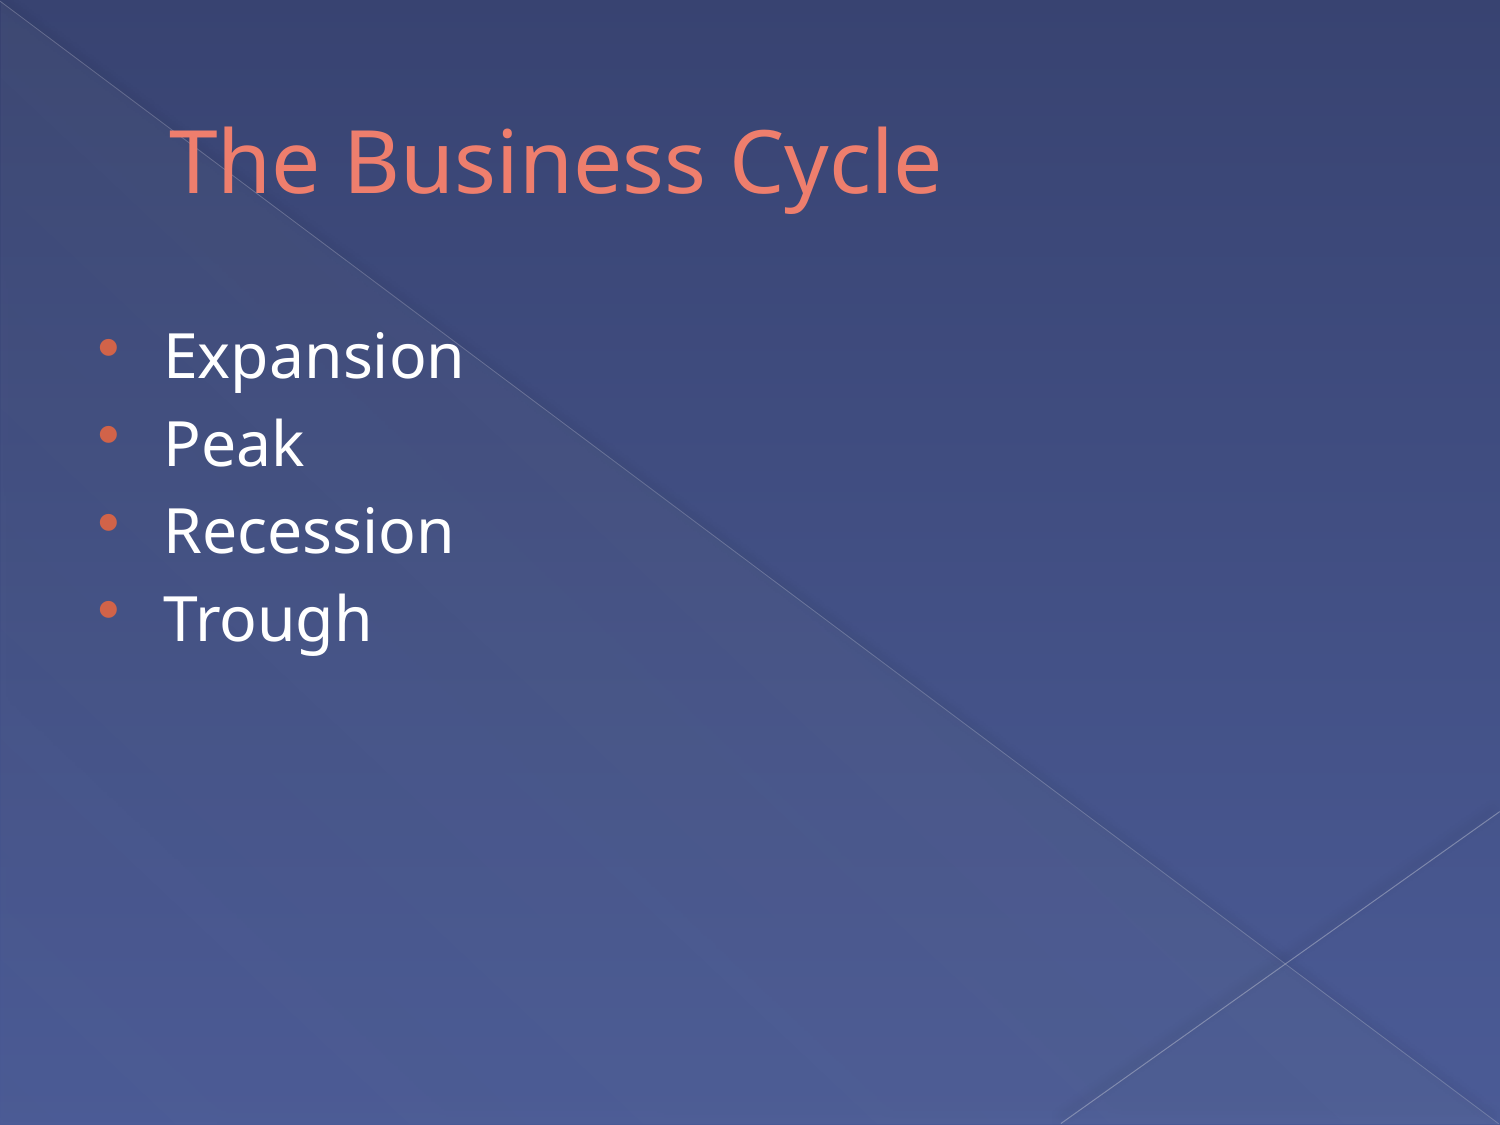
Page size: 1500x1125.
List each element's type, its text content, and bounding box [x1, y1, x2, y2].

list Expansion Peak Recession Trough [75, 308, 1425, 1059]
title The Business Cycle [75, 43, 1425, 274]
